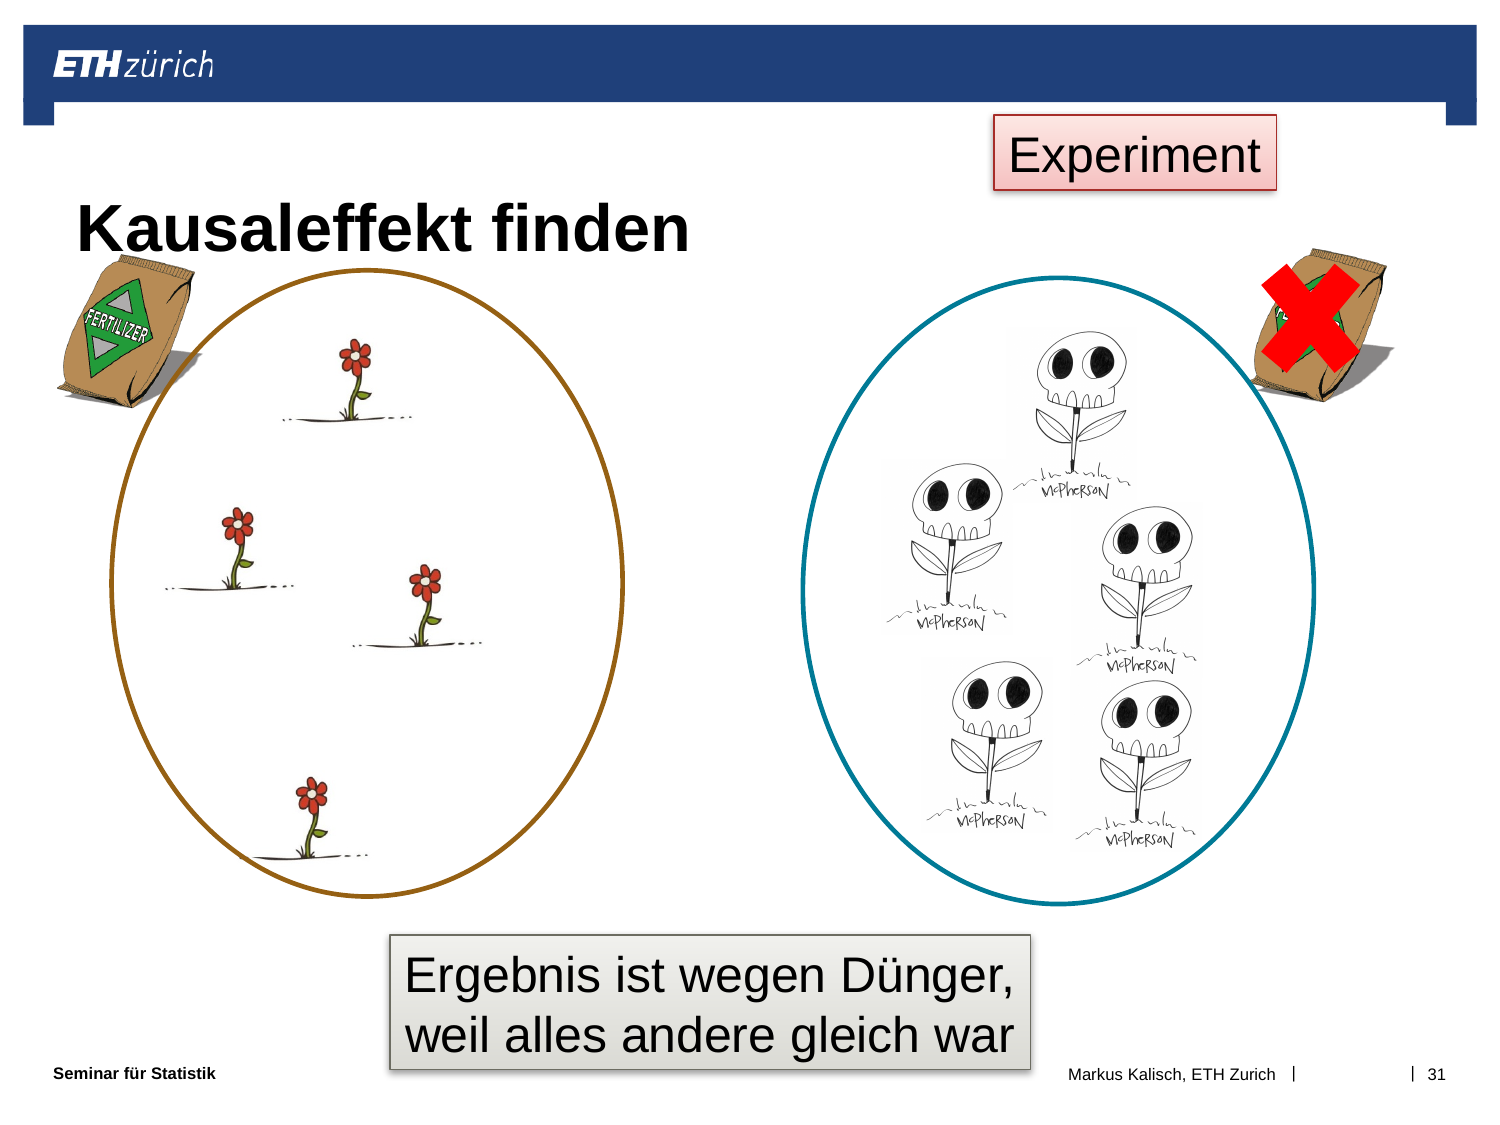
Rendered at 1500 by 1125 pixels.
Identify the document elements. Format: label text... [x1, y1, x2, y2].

picture [1246, 385, 1259, 404]
text_box [802, 277, 1314, 905]
text_box Ergebnis ist wegen Dünger, weil alles andere gleich war [389, 934, 1031, 1070]
text_box Experiment [993, 114, 1277, 191]
picture [258, 310, 450, 453]
picture [54, 252, 205, 411]
picture [881, 327, 1203, 852]
picture [140, 478, 520, 679]
title Kausaleffekt finden [53, 100, 1447, 1022]
slide_number 31 [1415, 1034, 1459, 1112]
footer Markus Kalisch, ETH Zurich [750, 1034, 1277, 1112]
picture [1246, 246, 1397, 404]
picture [921, 657, 1053, 833]
picture [214, 747, 406, 891]
